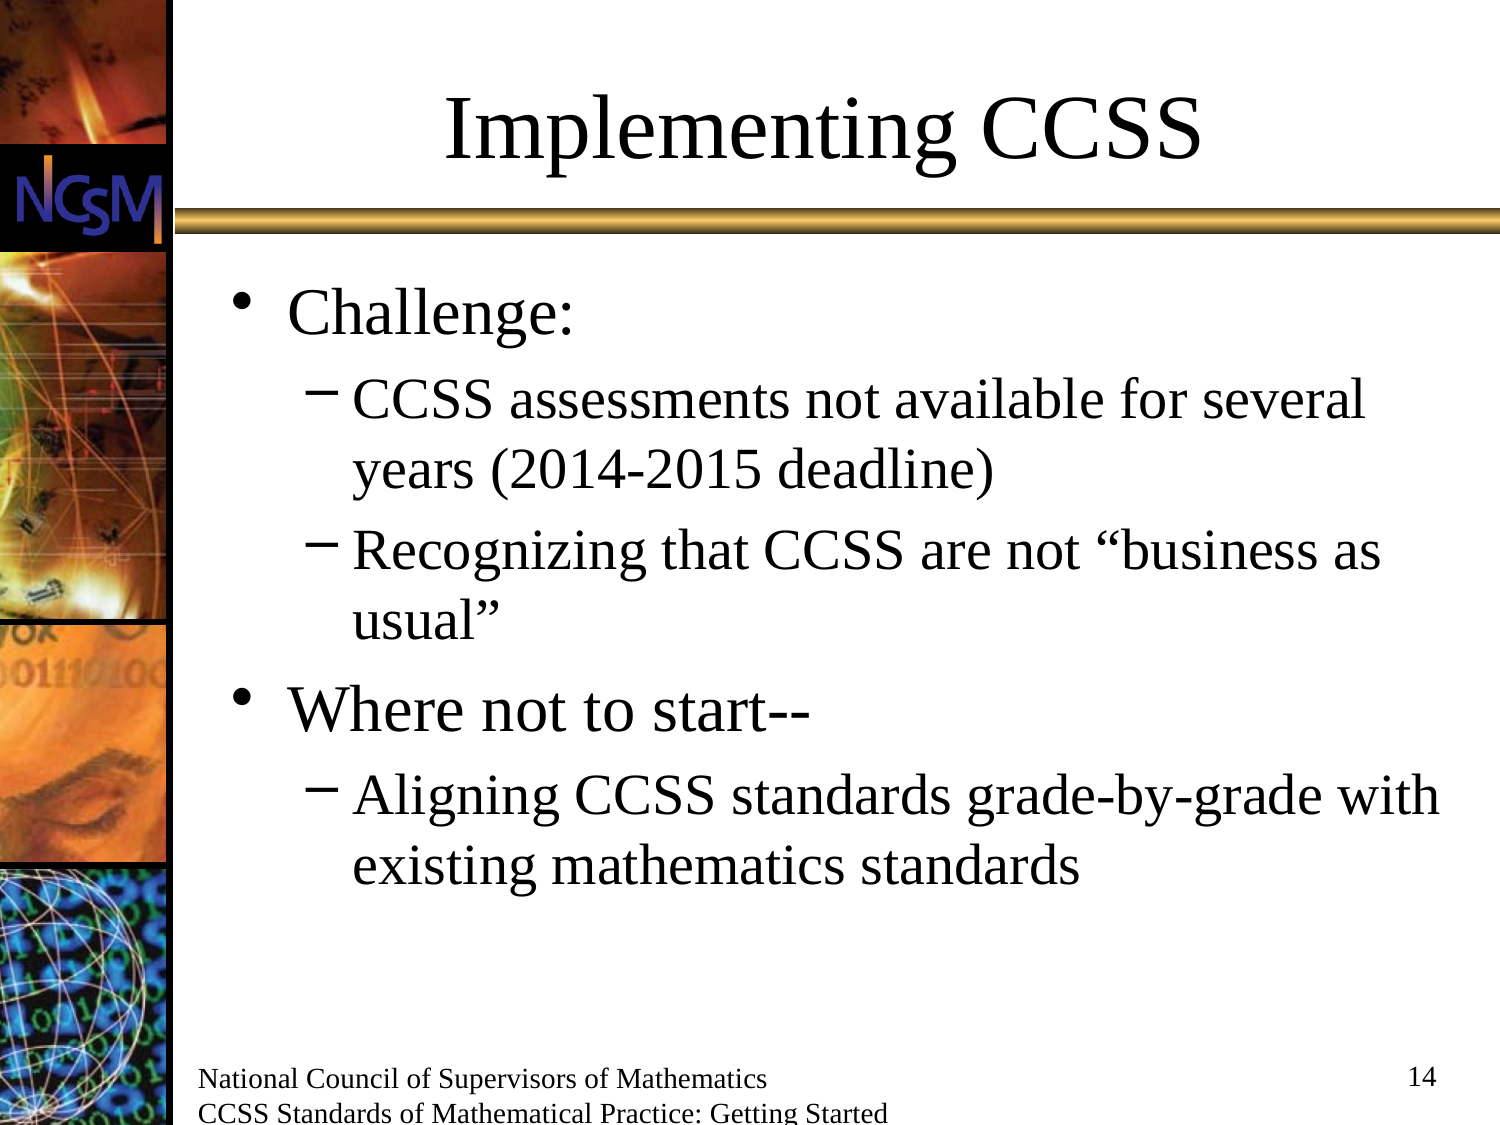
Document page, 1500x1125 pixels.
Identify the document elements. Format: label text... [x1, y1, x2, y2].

picture [0, 869, 166, 1125]
picture [0, 0, 167, 619]
list Challenge: CCSS assessments not available for several years (2014-2015 deadline) Recognizing that CCSS are not “business as usual” Where not to start-- Aligning CCSS standards grade-by-grade with existing mathematics standards [215, 260, 1463, 1003]
picture [0, 625, 166, 862]
slide_number 14 [1379, 1049, 1453, 1125]
title Implementing CCSS [200, 37, 1450, 206]
